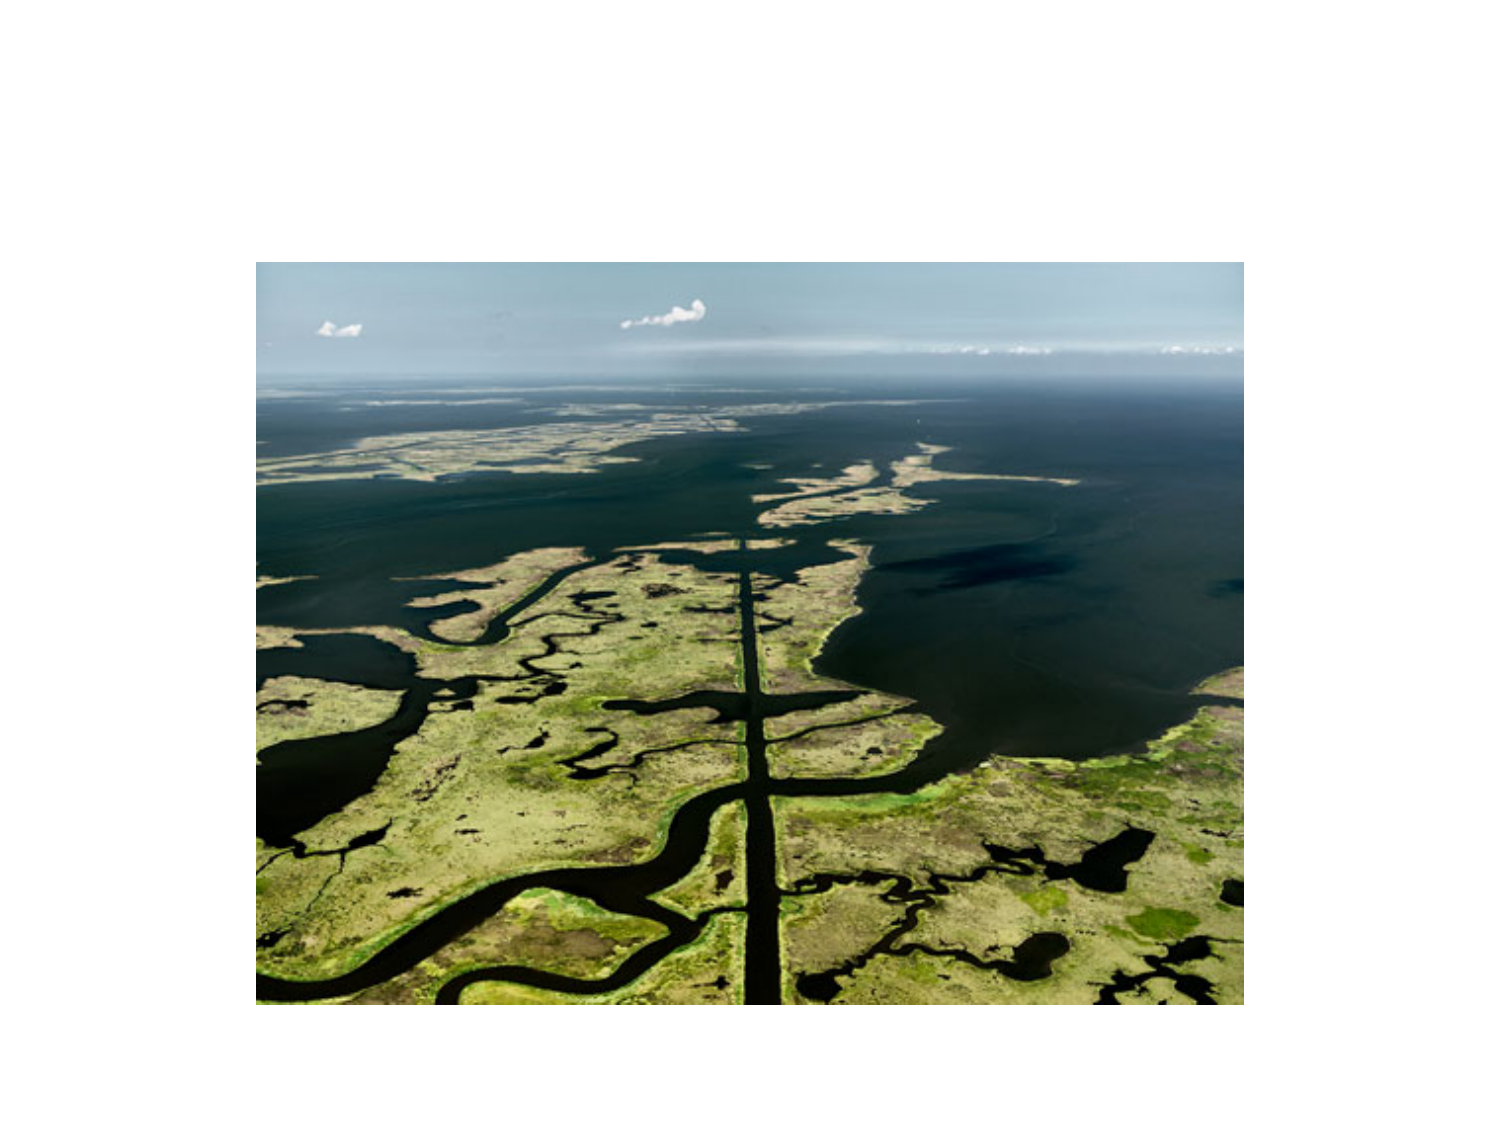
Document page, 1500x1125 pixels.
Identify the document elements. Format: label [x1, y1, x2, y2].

list [74, 262, 1426, 1006]
